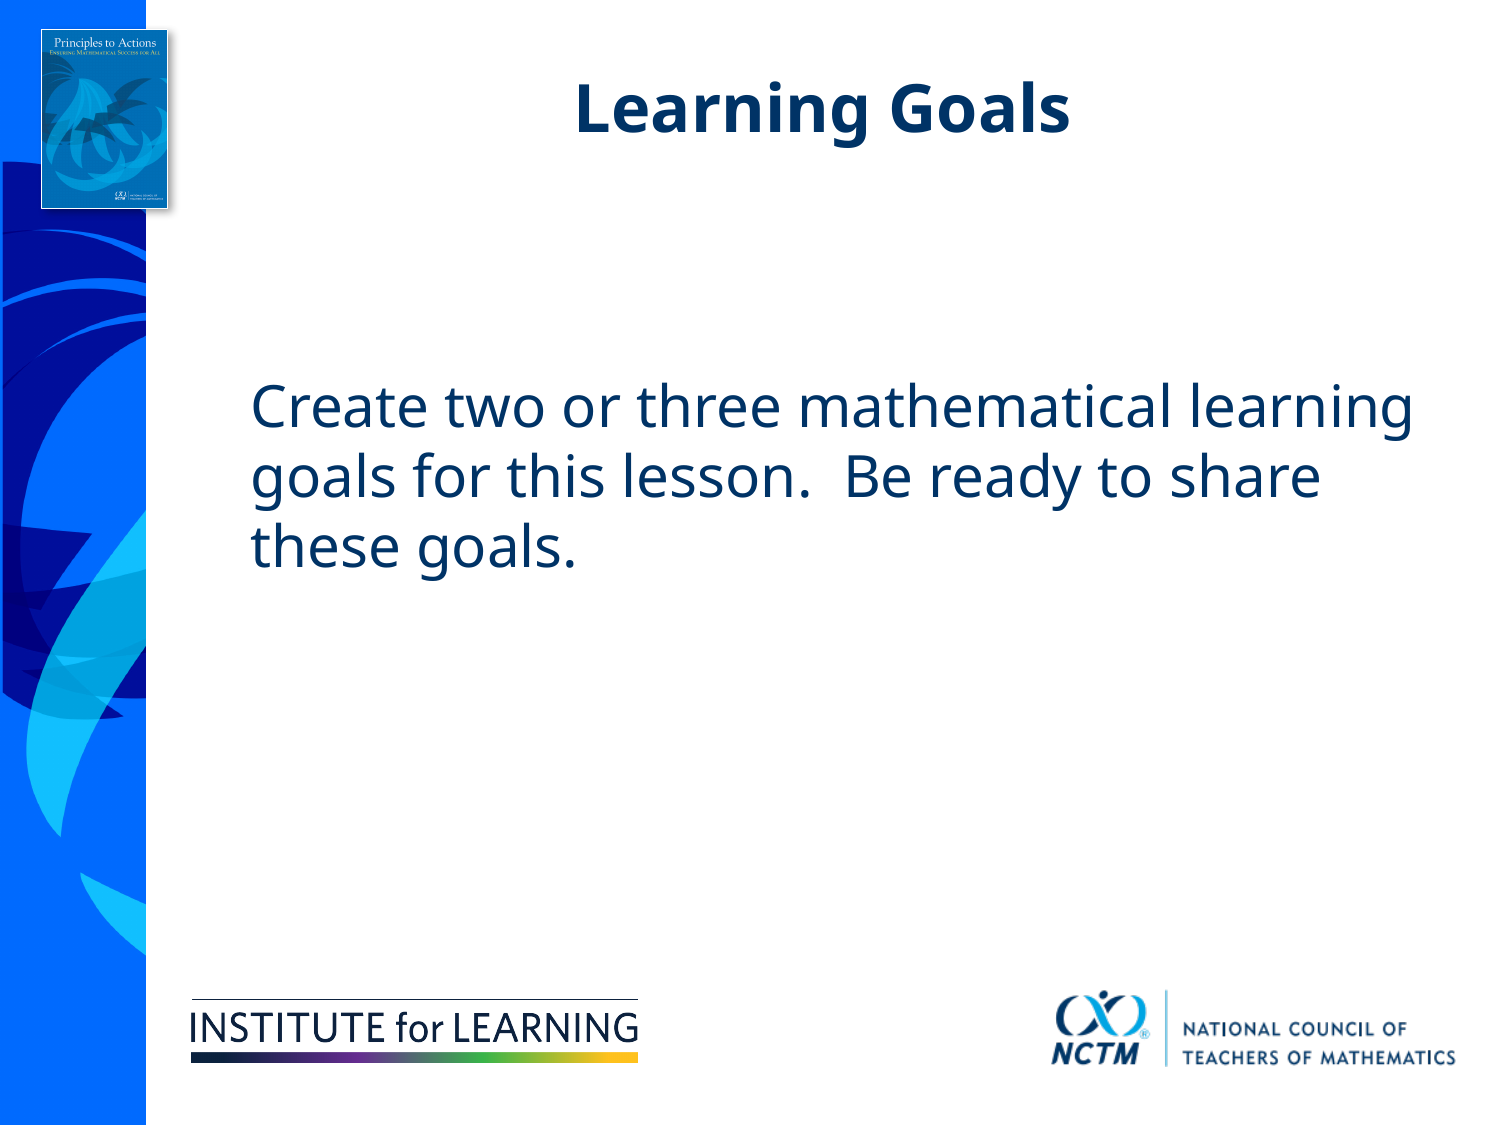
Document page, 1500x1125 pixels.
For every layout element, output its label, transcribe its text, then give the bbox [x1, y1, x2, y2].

picture [0, 0, 168, 1125]
picture [1034, 969, 1474, 1085]
text_box Learning Goals [178, 52, 1500, 159]
picture [190, 999, 639, 1063]
text_box Create two or three mathematical learning goals for this lesson. Be ready to share these goals. [235, 362, 1474, 1125]
